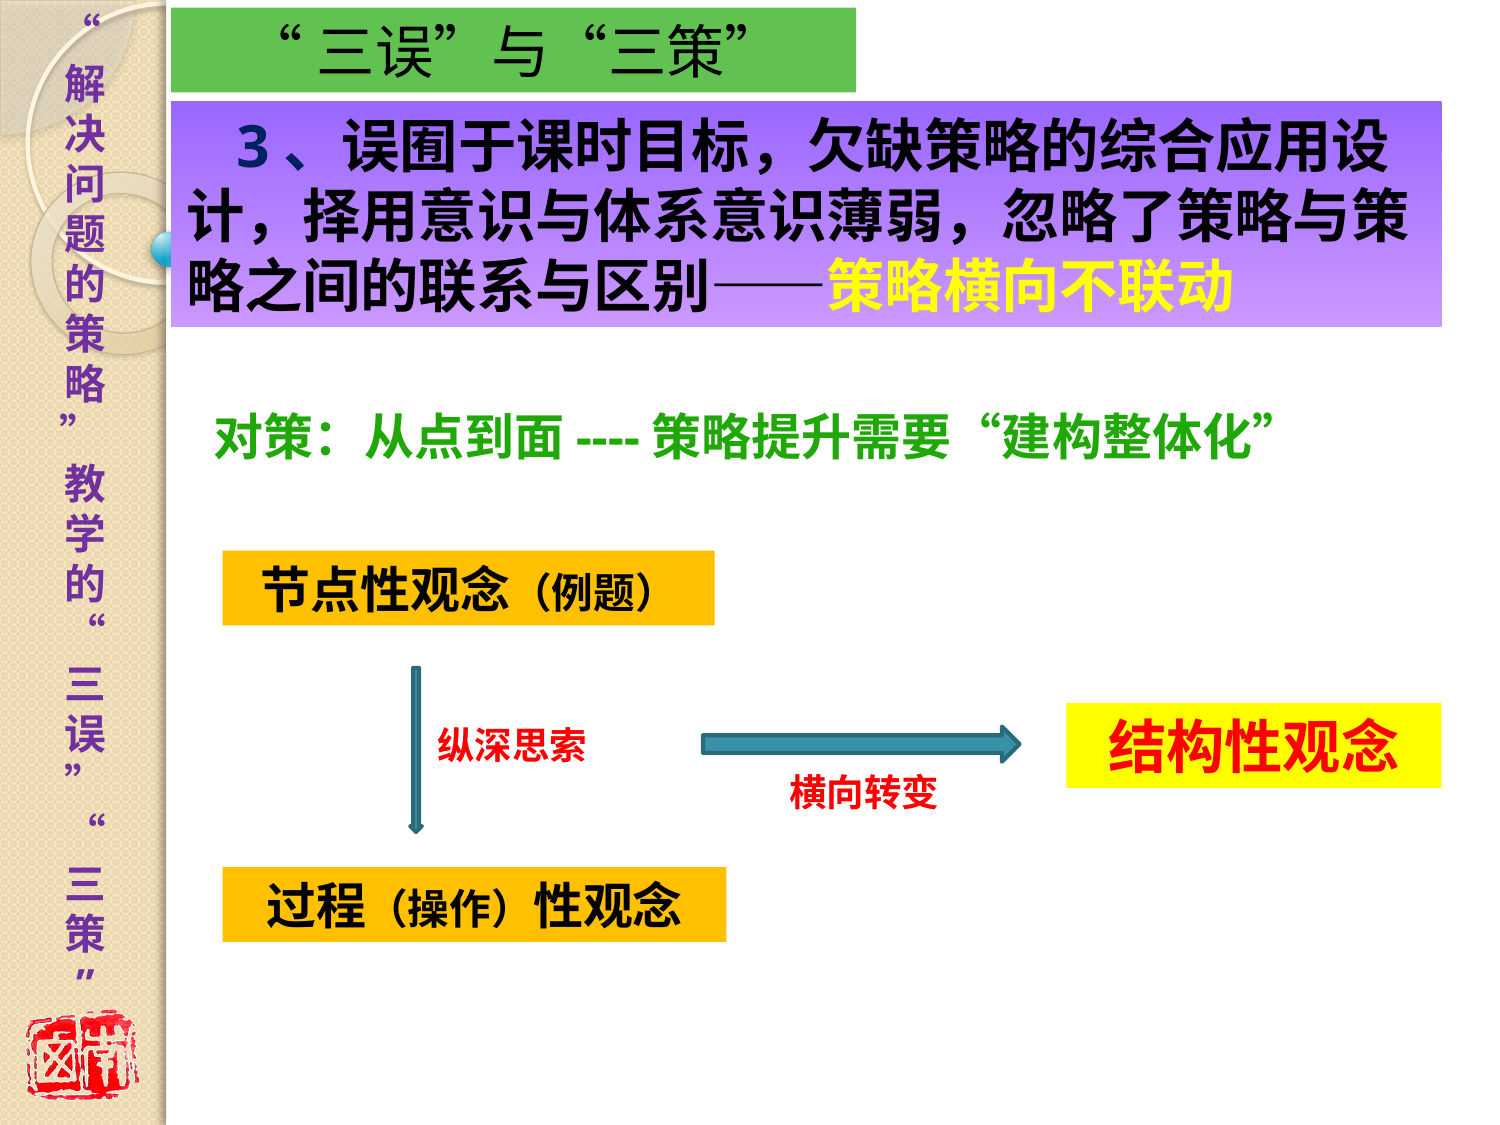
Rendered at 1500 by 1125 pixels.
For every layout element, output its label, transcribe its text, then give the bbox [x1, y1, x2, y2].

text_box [702, 702, 1442, 823]
text_box “解决问题的策略 ”教学的“三误”“三策 ” [35, 0, 136, 1003]
text_box 3、误囿于课时目标，欠缺策略的综合应用设计，择用意识与体系意识薄弱，忽略了策略与策略之间的联系与区别——策略横向不联动 [171, 101, 1442, 327]
text_box 对策：从点到面----策略提升需要“建构整体化” [199, 398, 1428, 474]
text_box “三误”与“三策” [171, 7, 857, 93]
picture [23, 1006, 142, 1102]
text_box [222, 550, 727, 944]
